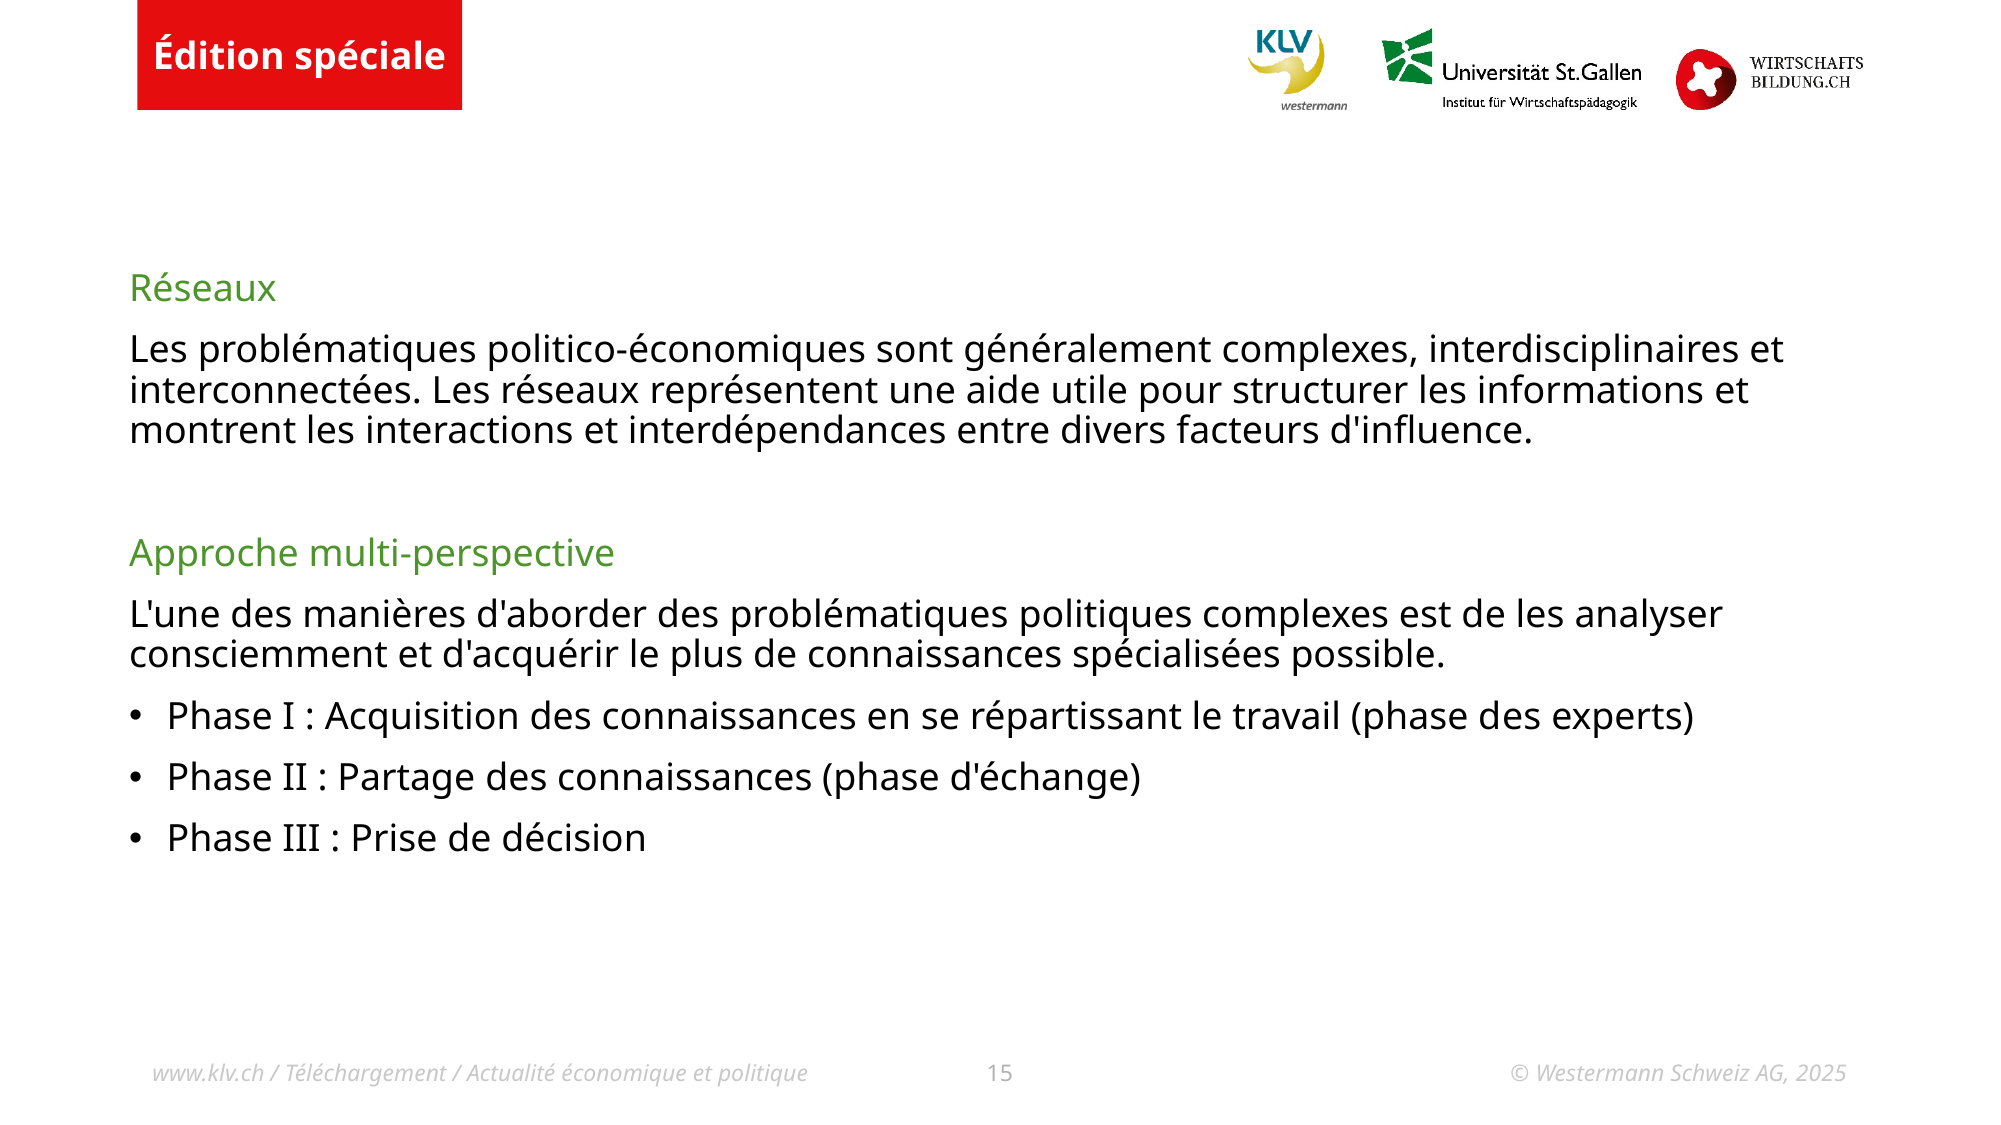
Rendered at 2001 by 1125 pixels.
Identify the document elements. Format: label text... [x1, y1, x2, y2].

slide_number www.klv.ch / Téléchargement / Actualité économique et politique [137, 1042, 903, 1103]
slide_number 15 [662, 1043, 1338, 1104]
picture [1382, 28, 1641, 110]
picture [1248, 30, 1347, 110]
list Réseaux Les problématiques politico-économiques sont généralement complexes, interdisciplinaires et interconnectées. Les réseaux représentent une aide utile pour structurer les informations et montrent les interactions et interdépendances entre divers facteurs d'influence. Approche multi-perspective L'une des manières d'aborder des problématiques politiques complexes est de les analyser consciemment et d'acquérir le plus de connaissances spécialisées possible. Phase I : Acquisition des connaissances en se répartissant le travail (phase des experts) Phase II : Partage des connaissances (phase d'échange) Phase III : Prise de décision [114, 261, 1886, 976]
footer © Westermann Schweiz AG, 2025 [1395, 1042, 1863, 1103]
picture [1676, 49, 1863, 110]
